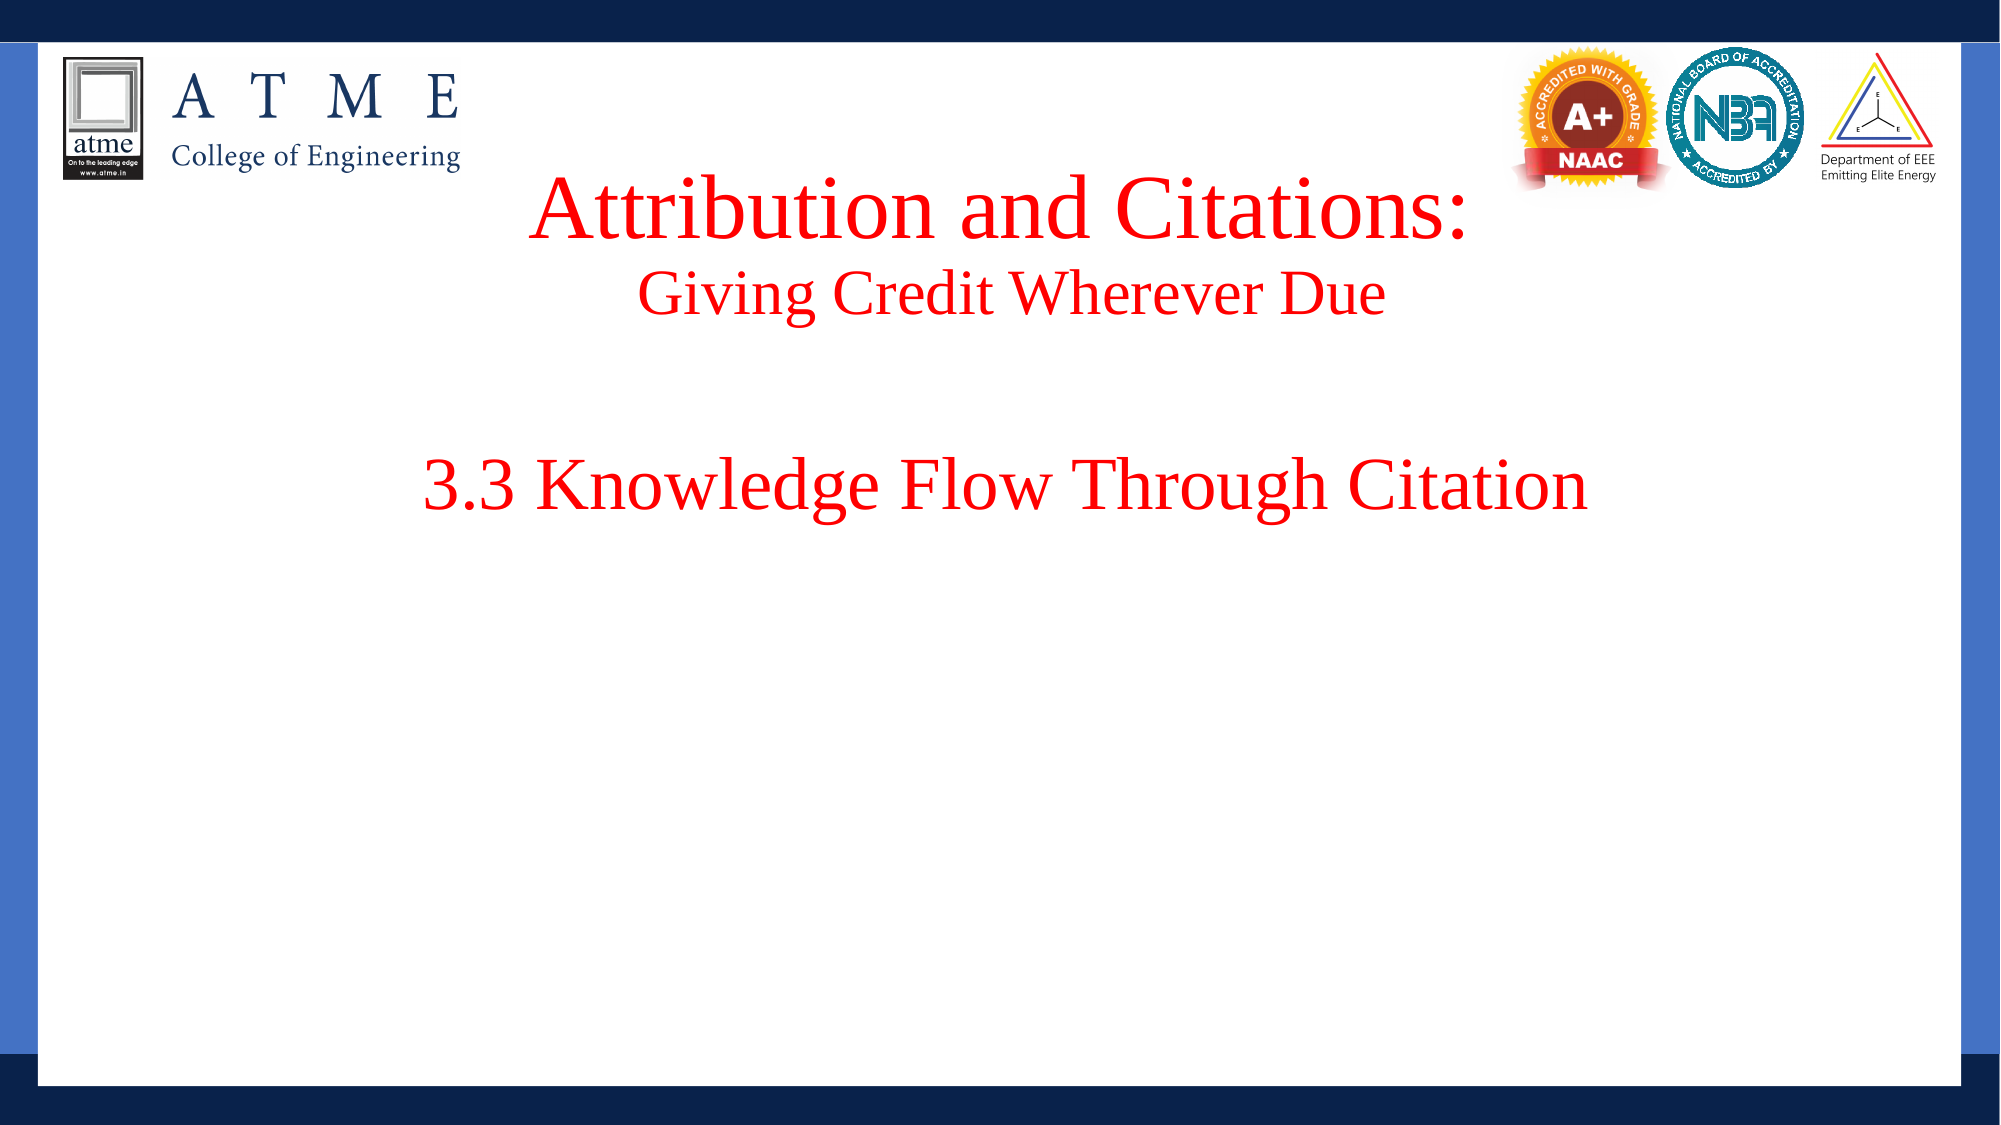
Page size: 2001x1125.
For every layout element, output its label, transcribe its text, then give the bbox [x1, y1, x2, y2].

picture [1666, 47, 1804, 188]
list 3.3 Knowledge Flow Through Citation [324, 437, 1688, 588]
picture [0, 0, 2000, 43]
picture [0, 1054, 2000, 1125]
picture [1815, 49, 1939, 184]
picture [1531, 60, 1651, 149]
picture [63, 57, 461, 180]
title Attribution and Citations: Giving Credit Wherever Due [337, 149, 1688, 338]
